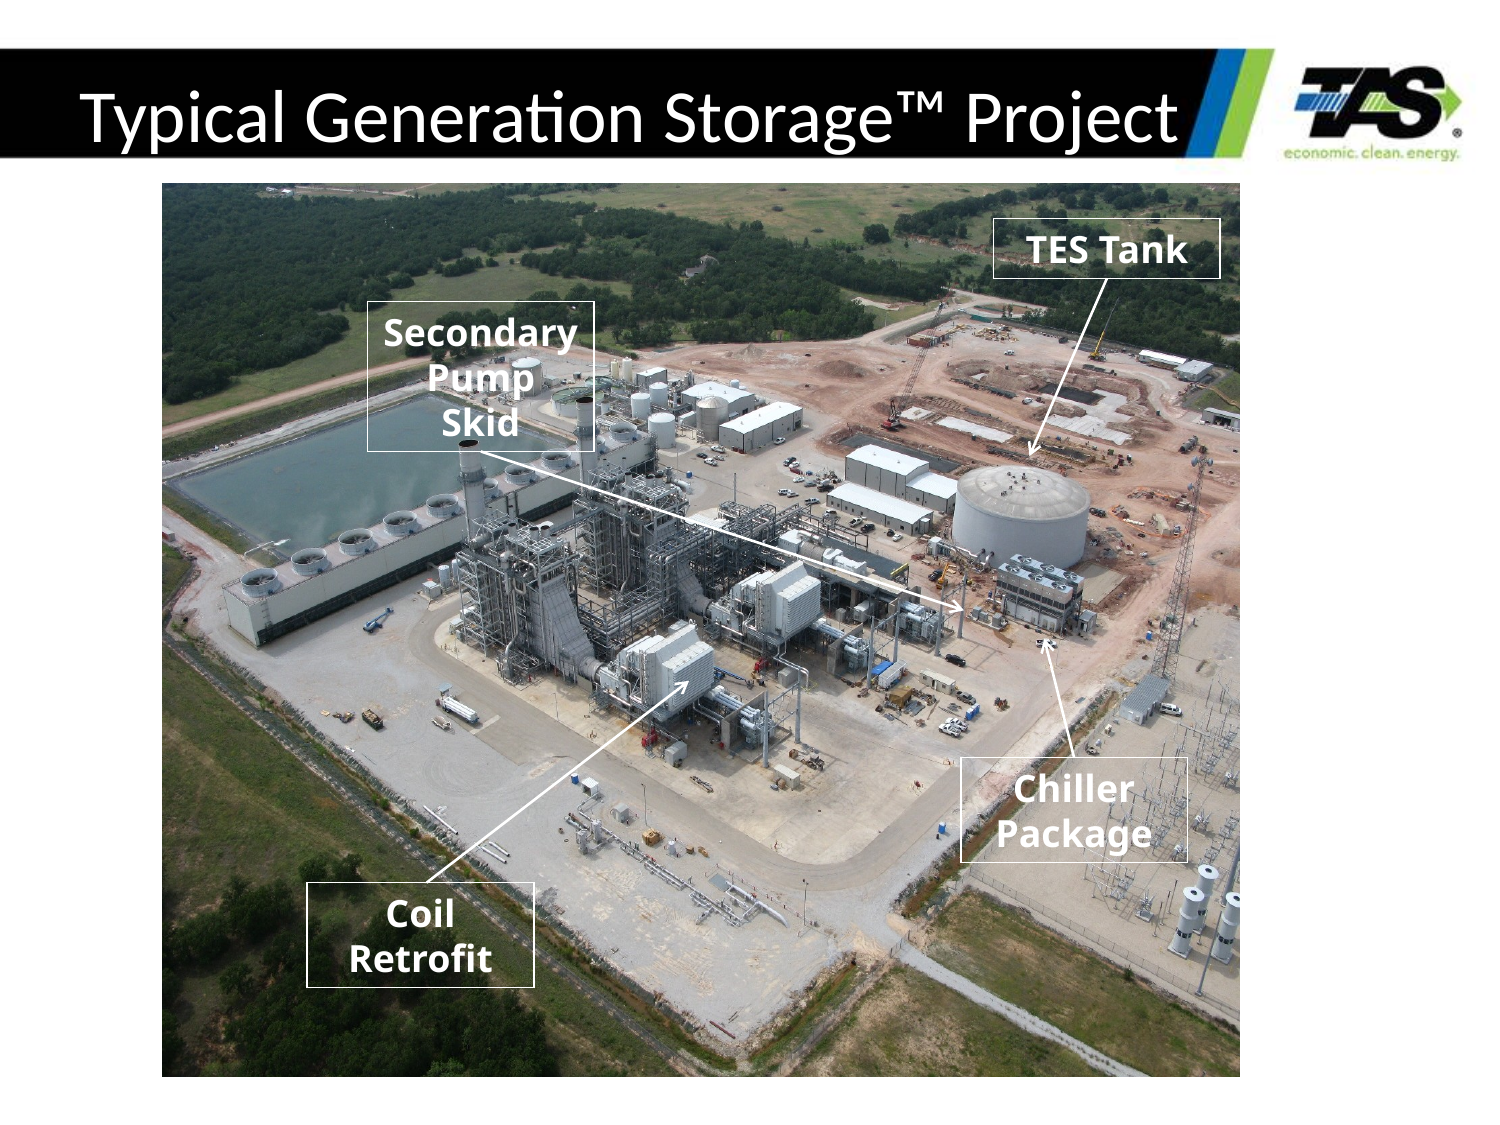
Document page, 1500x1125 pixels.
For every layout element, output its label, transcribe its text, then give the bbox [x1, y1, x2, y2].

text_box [306, 680, 690, 984]
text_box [367, 301, 965, 611]
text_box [993, 218, 1221, 457]
picture [0, 0, 1500, 1125]
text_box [960, 638, 1188, 859]
title Typical Generation Storage™ Project [64, 35, 1354, 190]
